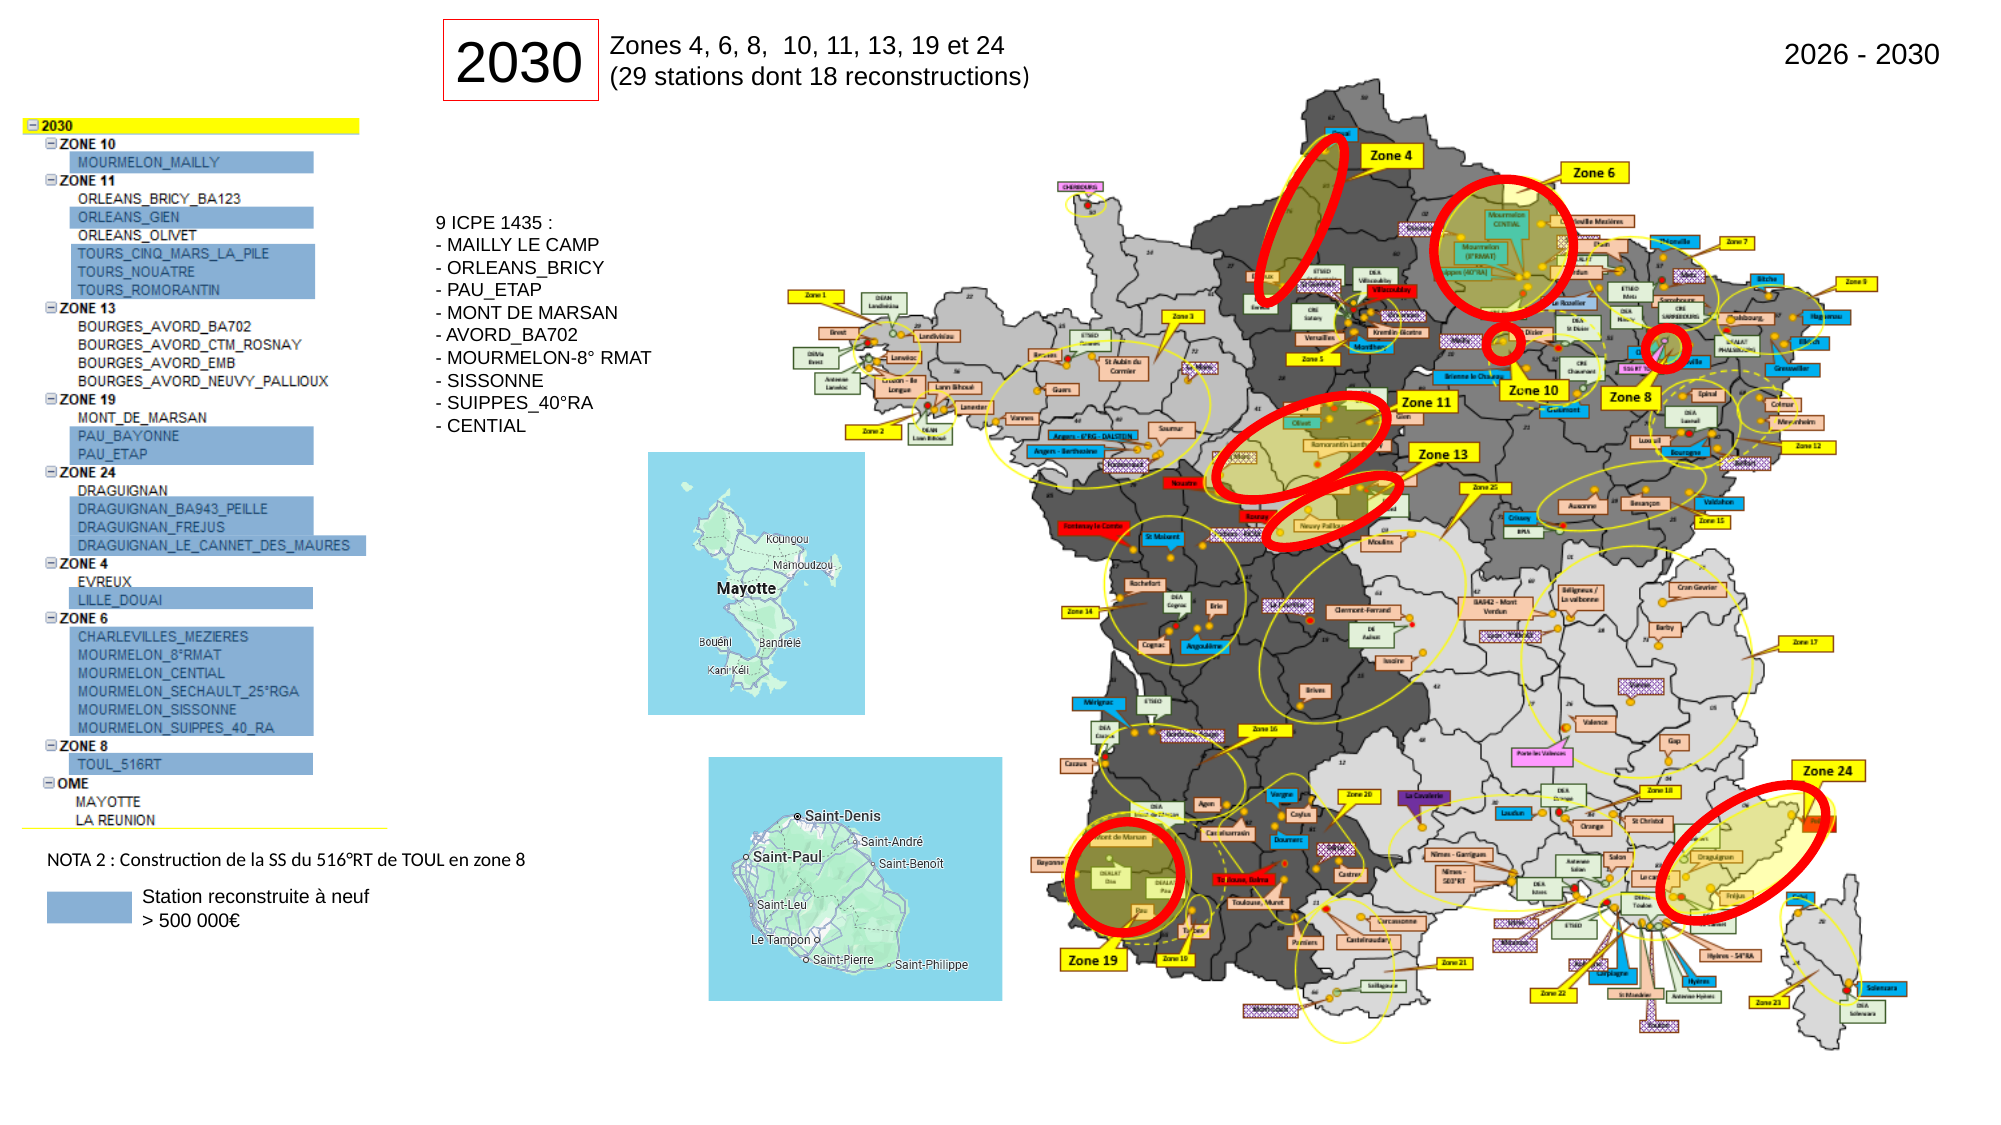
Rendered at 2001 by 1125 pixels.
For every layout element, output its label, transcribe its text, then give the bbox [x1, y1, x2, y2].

text_box NOTA 2 : Construction de la SS du 516°RT de TOUL en zone 8 [47, 847, 599, 871]
text_box Zones 4, 6, 8, 10, 11, 13, 19 et 24 (29 stations dont 18 reconstructions) [609, 28, 1047, 92]
text_box 2030 [443, 19, 599, 101]
text_box 2026 - 2030 [1769, 27, 1956, 78]
text_box 9 ICPE 1435 : - MAILLY LE CAMP - ORLEANS_BRICY - PAU_ETAP - MONT DE MARSAN - AVORD_BA702 - MOURMELON-8° RMAT - SISSONNE - SUIPPES_40°RA - CENTIAL [420, 202, 728, 444]
text_box Station reconstruite à neuf > 500 000€ [127, 876, 388, 939]
text_box [46, 891, 127, 924]
picture [648, 68, 1913, 1056]
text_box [21, 118, 388, 829]
